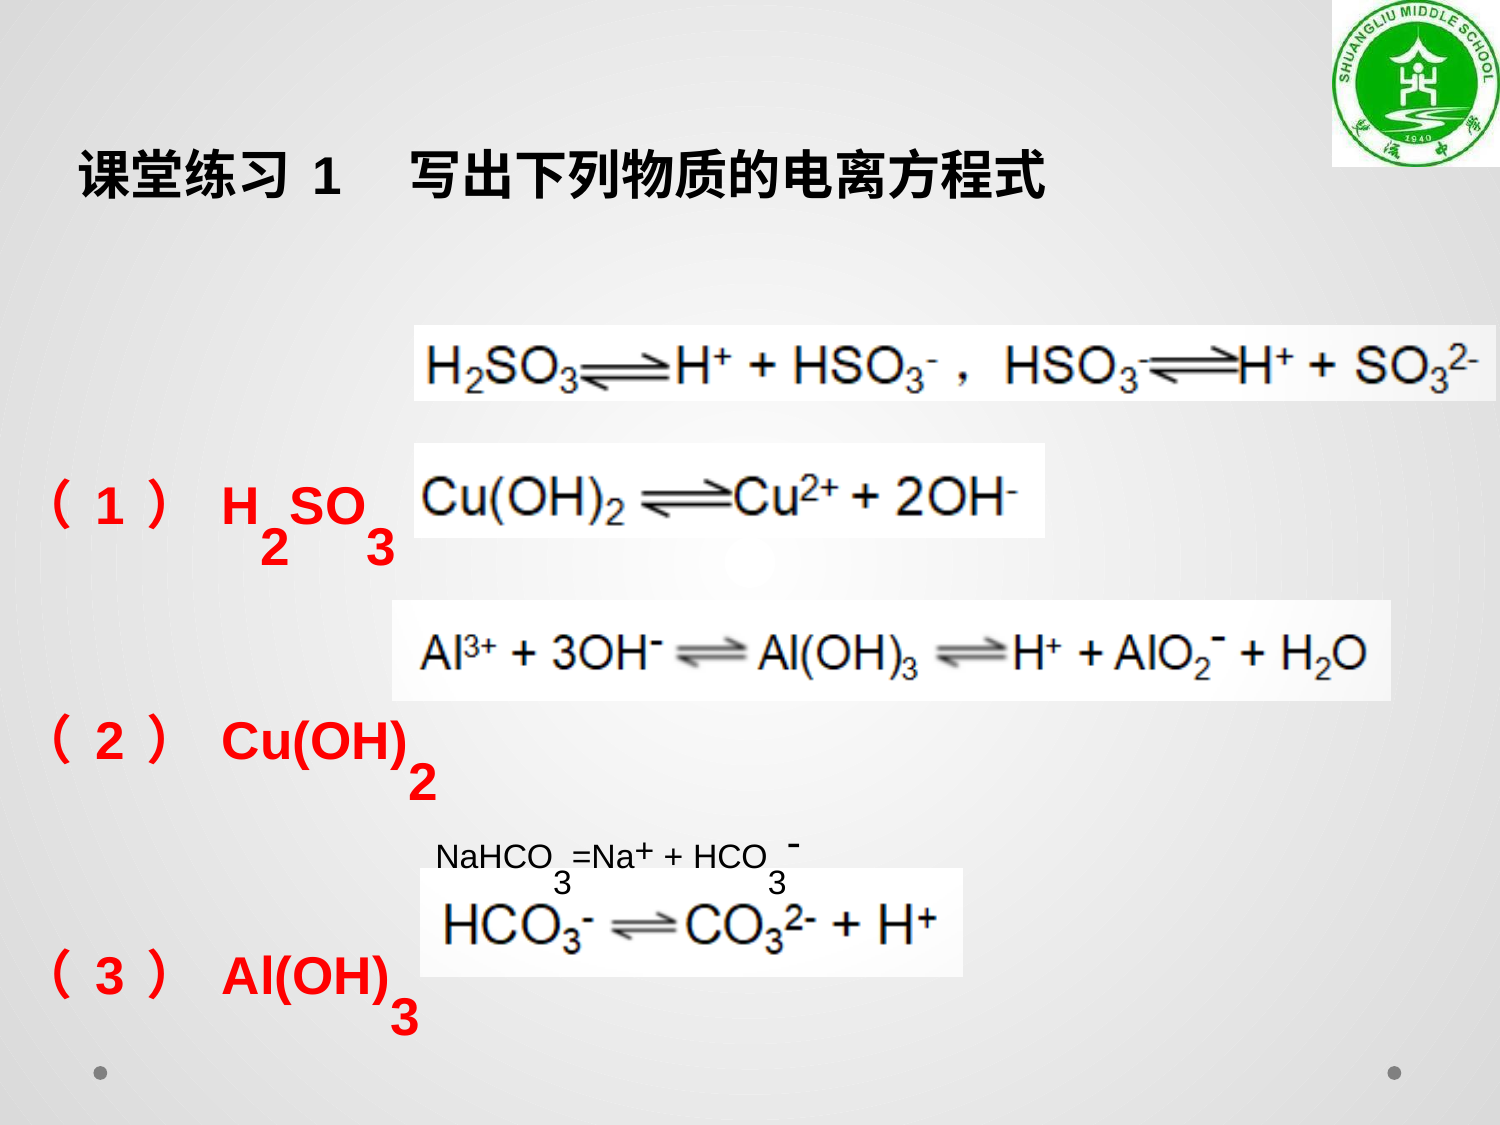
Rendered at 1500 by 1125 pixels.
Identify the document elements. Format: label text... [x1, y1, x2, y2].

picture [392, 599, 1391, 701]
text_box 课堂练习1 写出下列物质的电离方程式 （1）H2SO3 （2）Cu(OH)2 （3）Al(OH)3 （4）NaHCO3 [4, 113, 1379, 1125]
picture [1332, 0, 1500, 168]
picture [414, 325, 1496, 401]
text_box NaHCO3=Na+ + HCO3- [420, 797, 1144, 909]
picture [420, 868, 963, 977]
picture [413, 443, 1045, 538]
